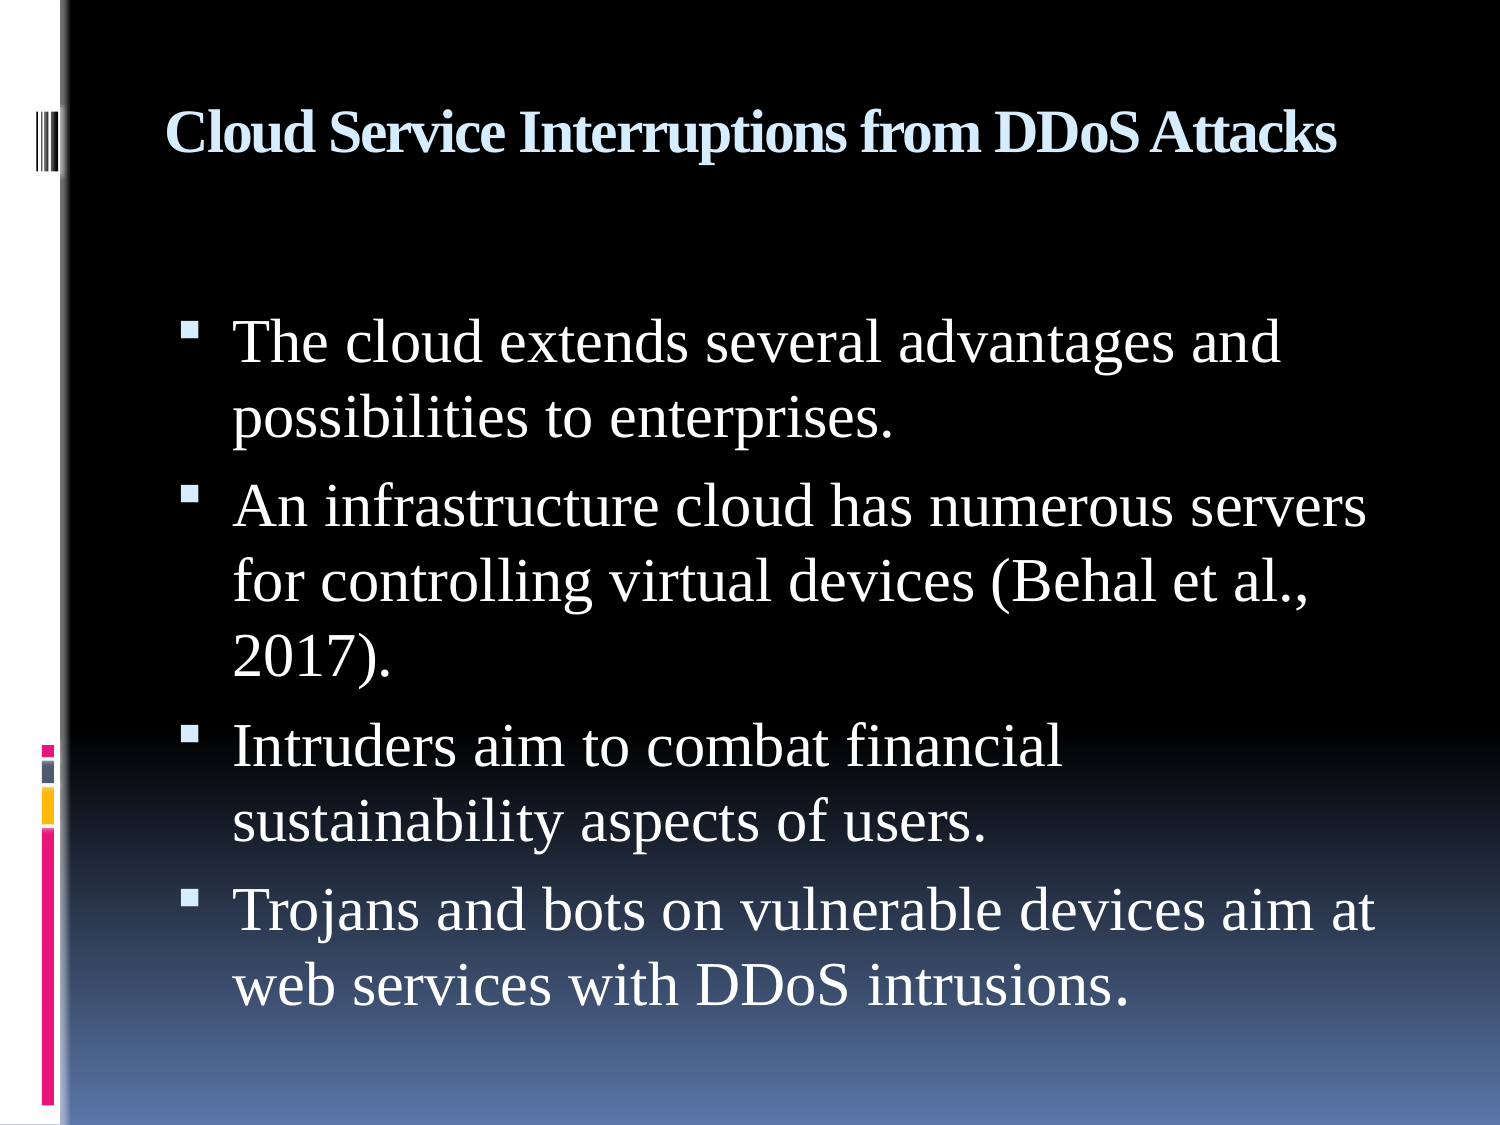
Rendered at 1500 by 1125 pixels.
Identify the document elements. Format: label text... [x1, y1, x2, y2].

title Cloud Service Interruptions from DDoS Attacks [150, 83, 1425, 234]
list The cloud extends several advantages and possibilities to enterprises. An infrastructure cloud has numerous servers for controlling virtual devices (Behal et al., 2017). Intruders aim to combat financial sustainability aspects of users. Trojans and bots on vulnerable devices aim at web services with DDoS intrusions. [150, 292, 1425, 1043]
